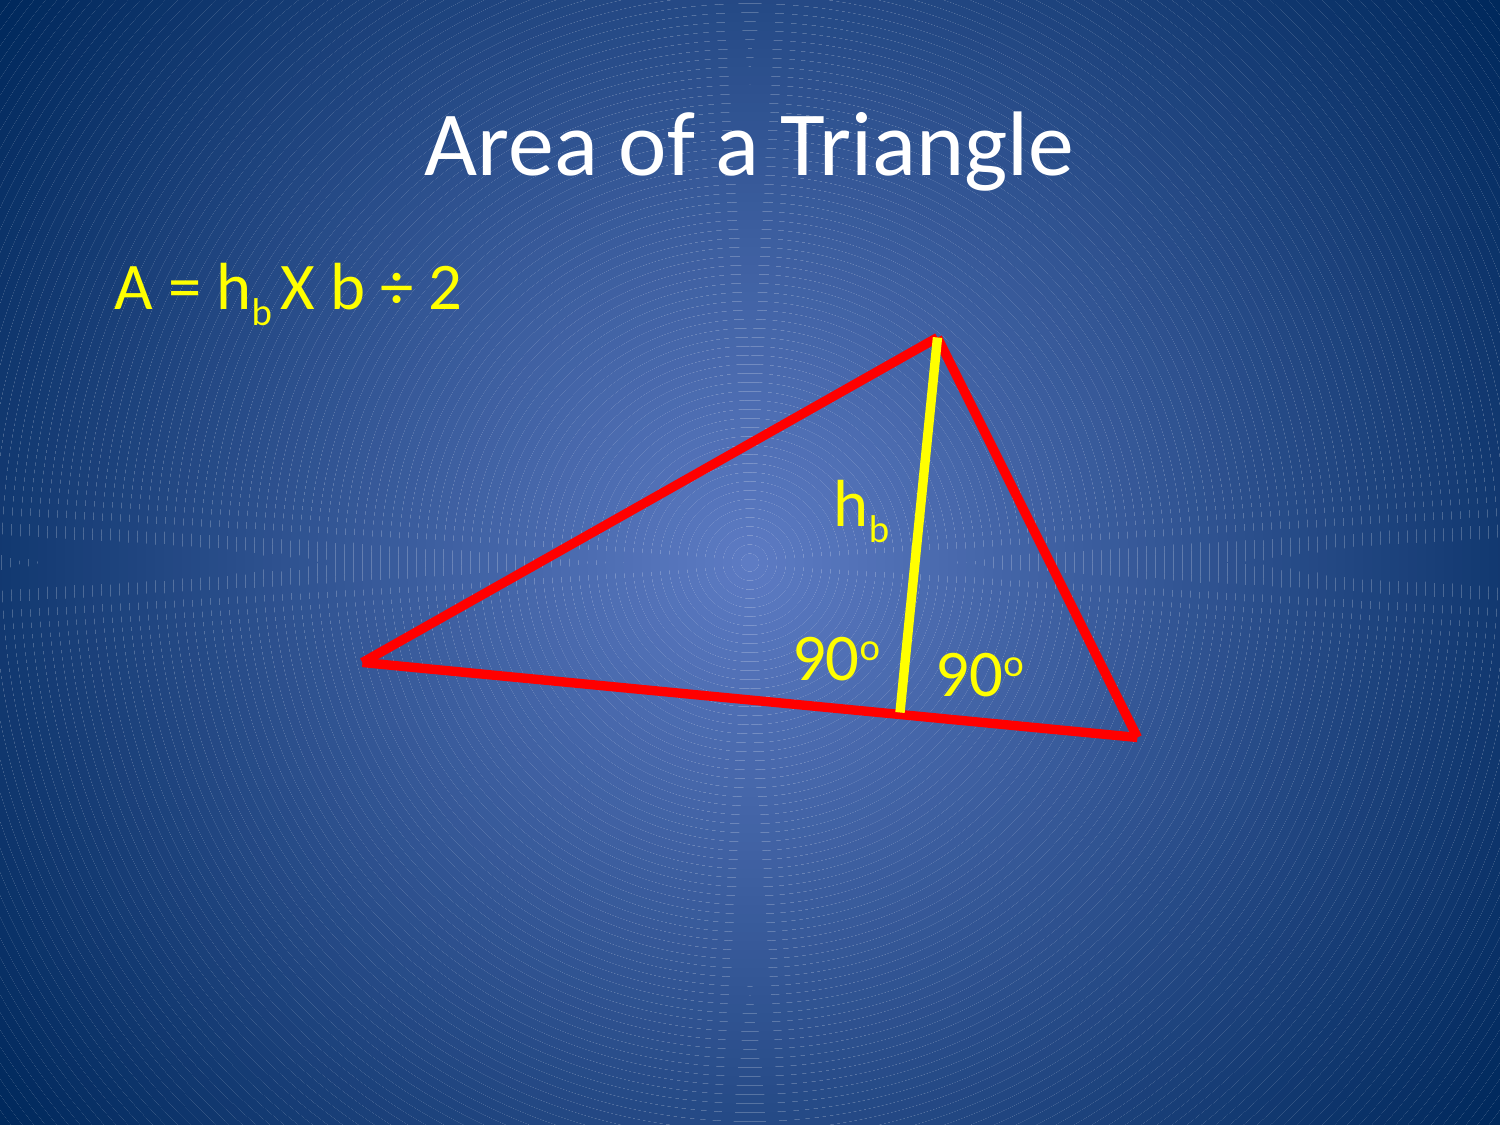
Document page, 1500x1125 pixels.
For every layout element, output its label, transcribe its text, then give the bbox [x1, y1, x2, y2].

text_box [899, 337, 938, 713]
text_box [362, 662, 1138, 738]
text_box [362, 337, 897, 661]
list A = hb X b ÷ 2 [99, 235, 1450, 978]
title Area of a Triangle [75, 45, 1425, 233]
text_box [938, 337, 1138, 662]
